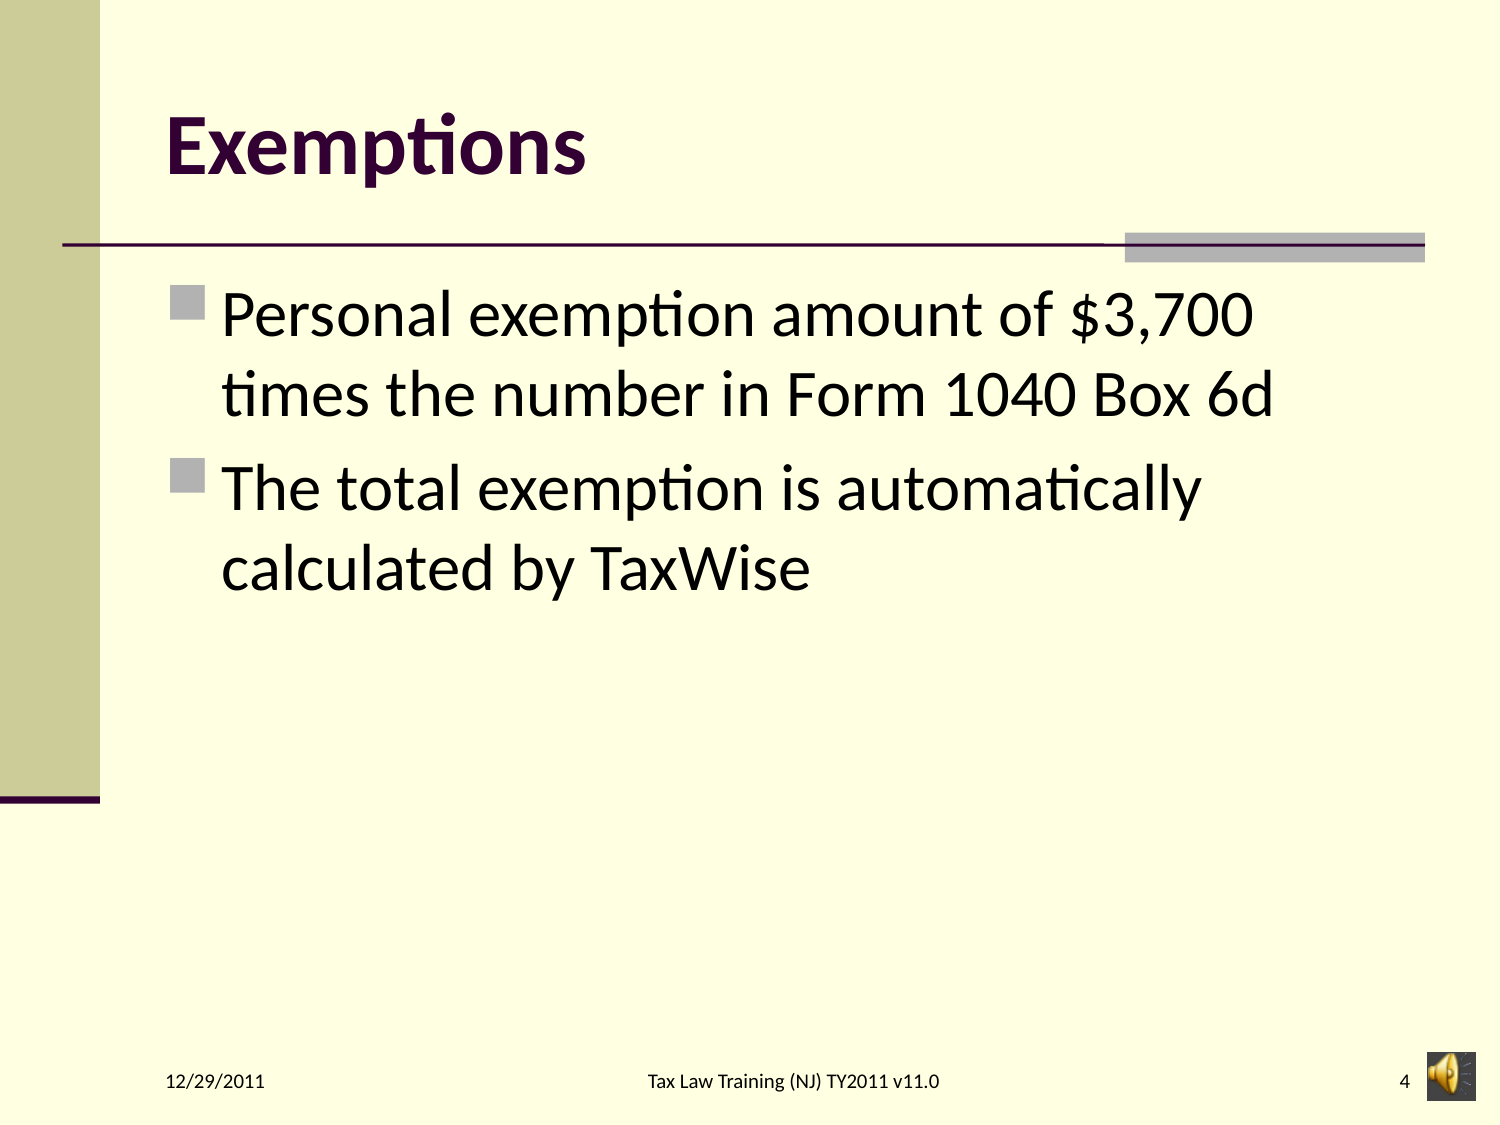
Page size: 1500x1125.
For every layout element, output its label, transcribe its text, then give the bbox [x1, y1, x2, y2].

list Personal exemption amount of $3,700 times the number in Form 1040 Box 6d The total exemption is automatically calculated by TaxWise [150, 262, 1425, 1038]
footer Tax Law Training (NJ) TY2011 v11.0 [549, 1049, 1038, 1101]
title Exemptions [150, 45, 1425, 234]
picture [1426, 1051, 1477, 1102]
slide_number 4 [1112, 1049, 1426, 1101]
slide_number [149, 1050, 476, 1101]
